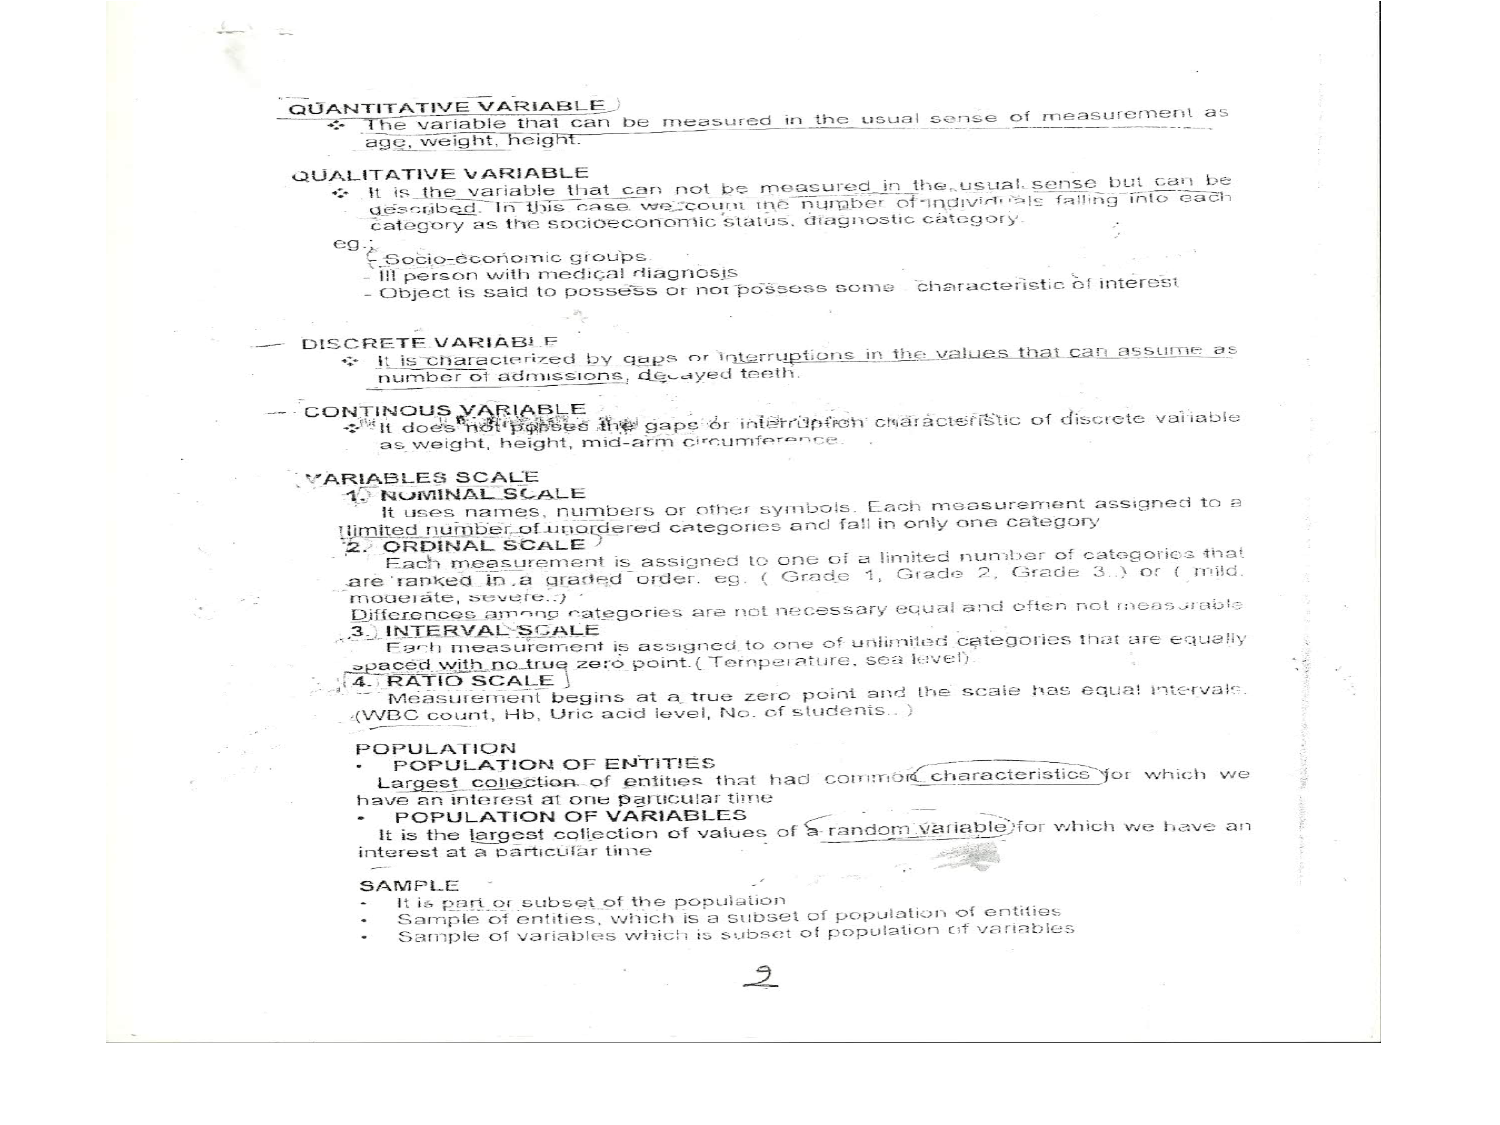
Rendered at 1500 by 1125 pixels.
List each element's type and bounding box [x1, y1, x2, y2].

picture [105, 0, 1381, 1044]
